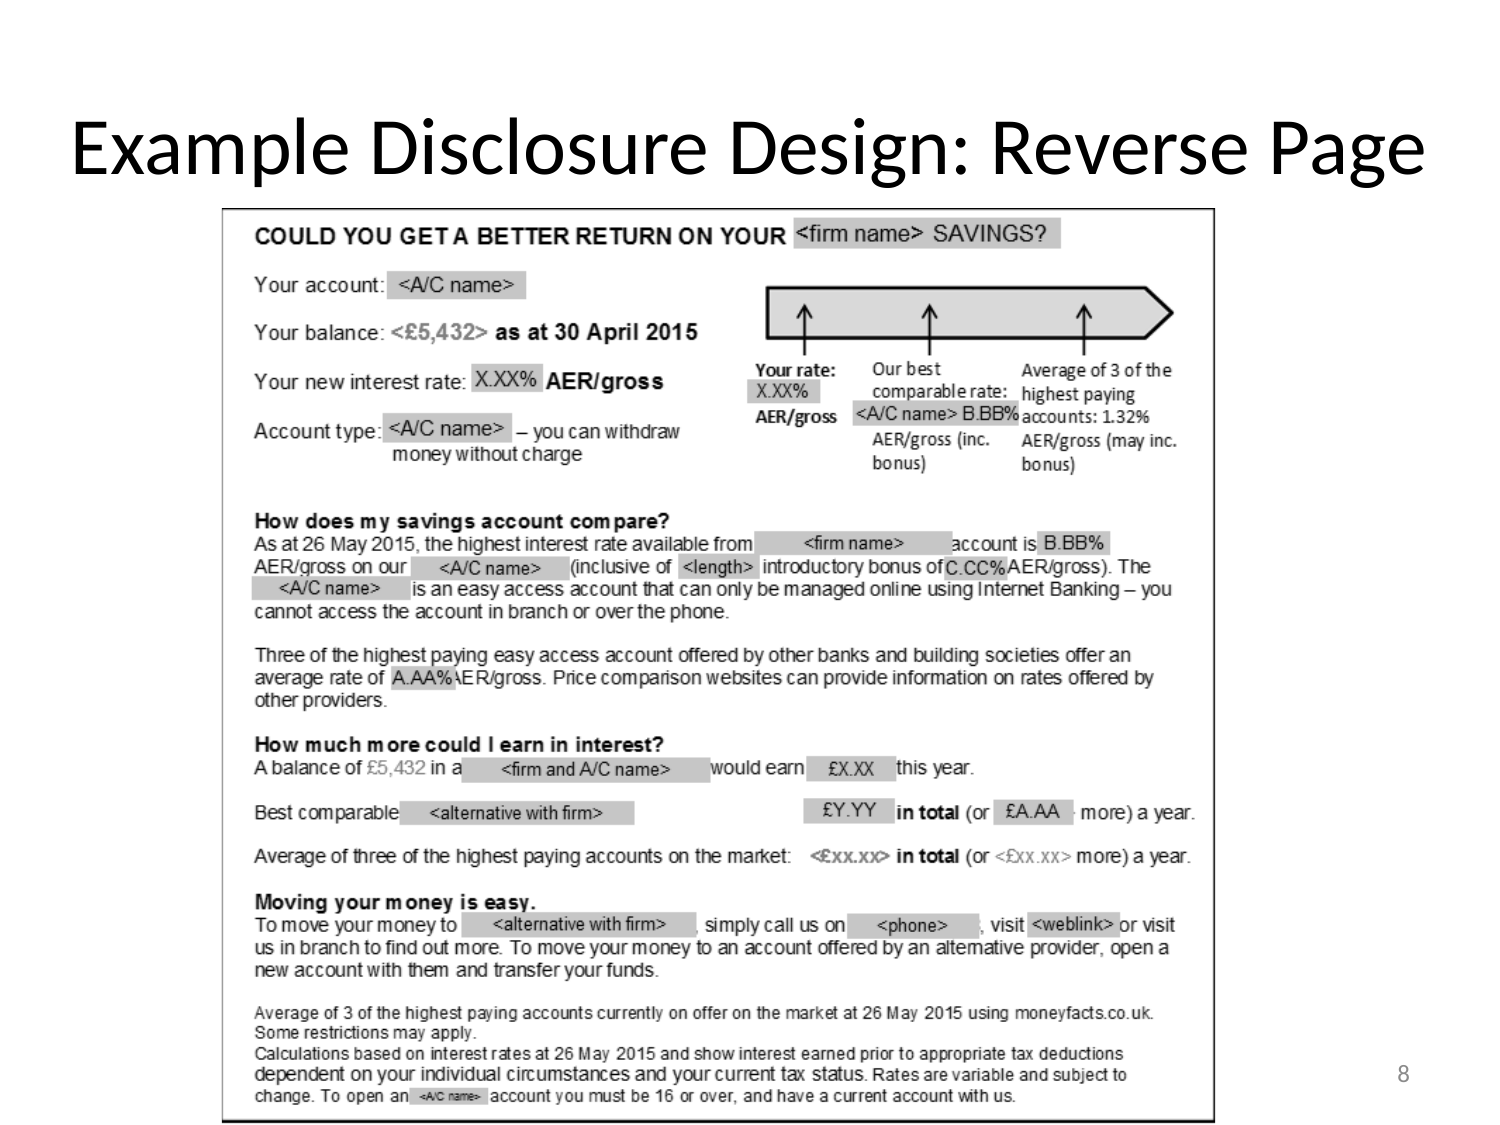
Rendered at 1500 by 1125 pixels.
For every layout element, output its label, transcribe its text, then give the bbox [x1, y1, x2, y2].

picture [221, 208, 1216, 1125]
slide_number 8 [1220, 1042, 1425, 1103]
title Example Disclosure Design: Reverse Page [0, 47, 1500, 237]
